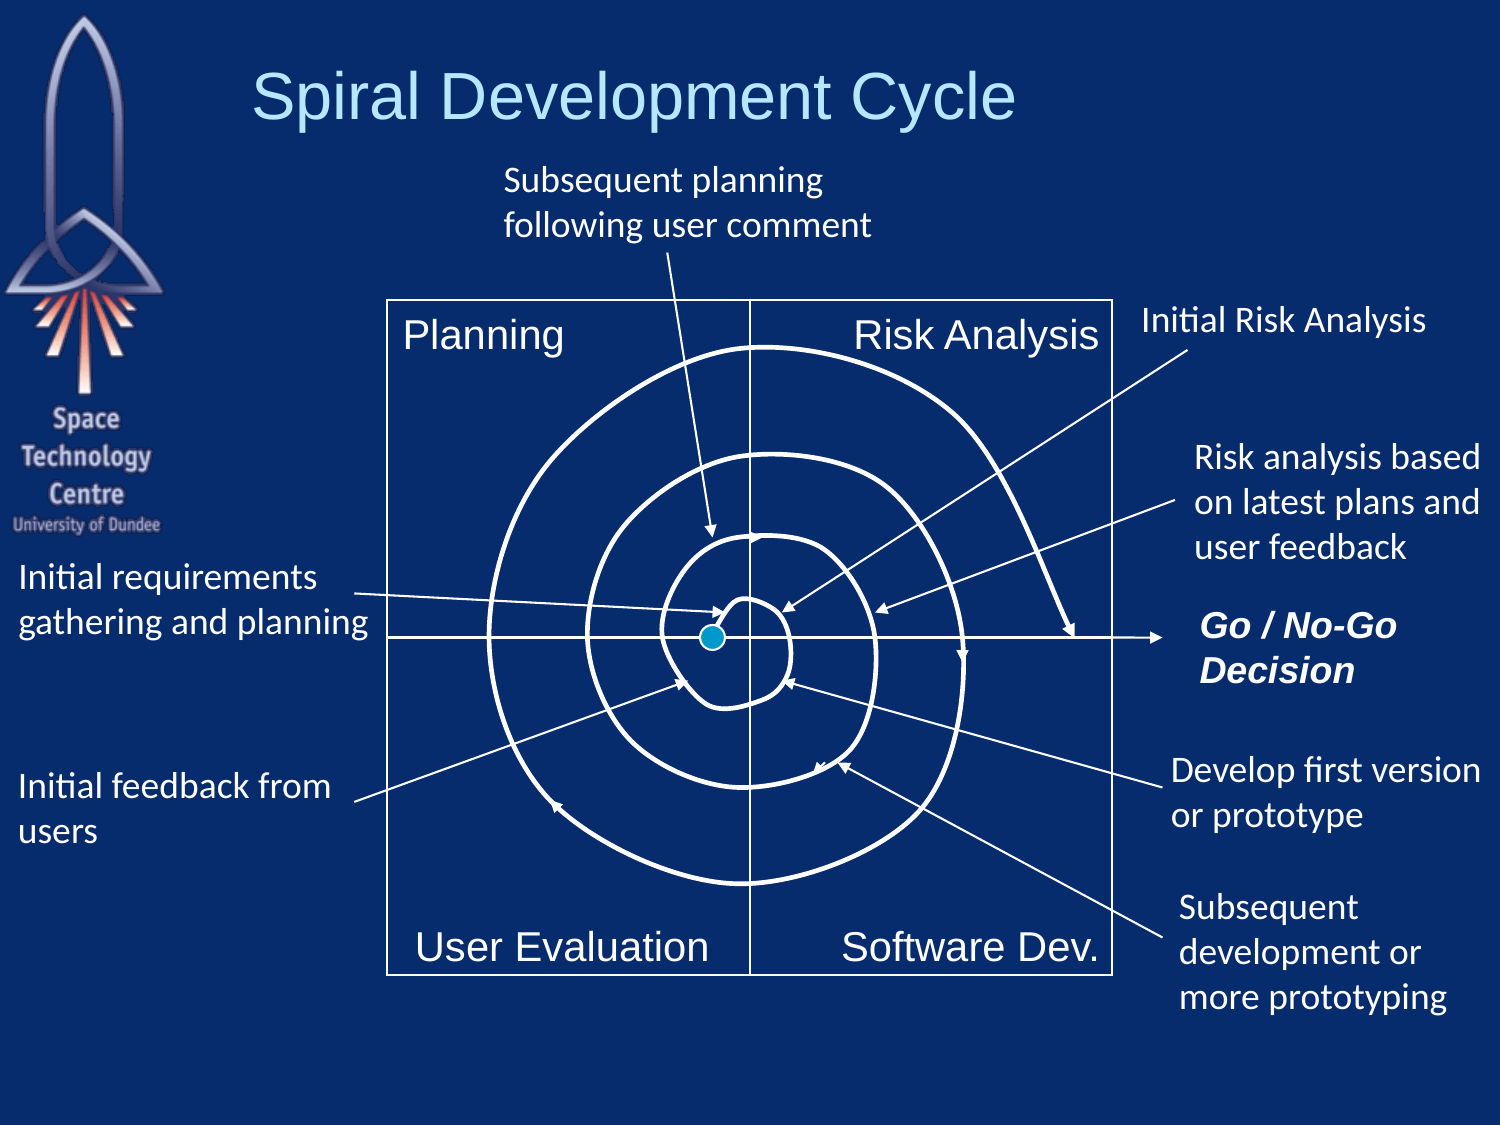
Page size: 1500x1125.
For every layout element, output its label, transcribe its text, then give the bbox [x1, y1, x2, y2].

text_box Subsequent planning following user comment [488, 147, 888, 253]
text_box Initial Risk Analysis [1126, 287, 1442, 348]
text_box Subsequent development or more prototyping [1164, 874, 1463, 1025]
text_box Develop first version or prototype [1156, 737, 1497, 843]
text_box Initial feedback from users [3, 753, 348, 858]
text_box Risk analysis based on latest plans and user feedback [1179, 424, 1497, 575]
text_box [387, 299, 1113, 976]
picture [0, 0, 171, 543]
text_box Go / No-Go Decision [1184, 593, 1413, 699]
text_box [1116, 631, 1163, 644]
text_box Initial requirements gathering and planning [3, 544, 382, 650]
title Spiral Development Cycle [235, 24, 1500, 161]
